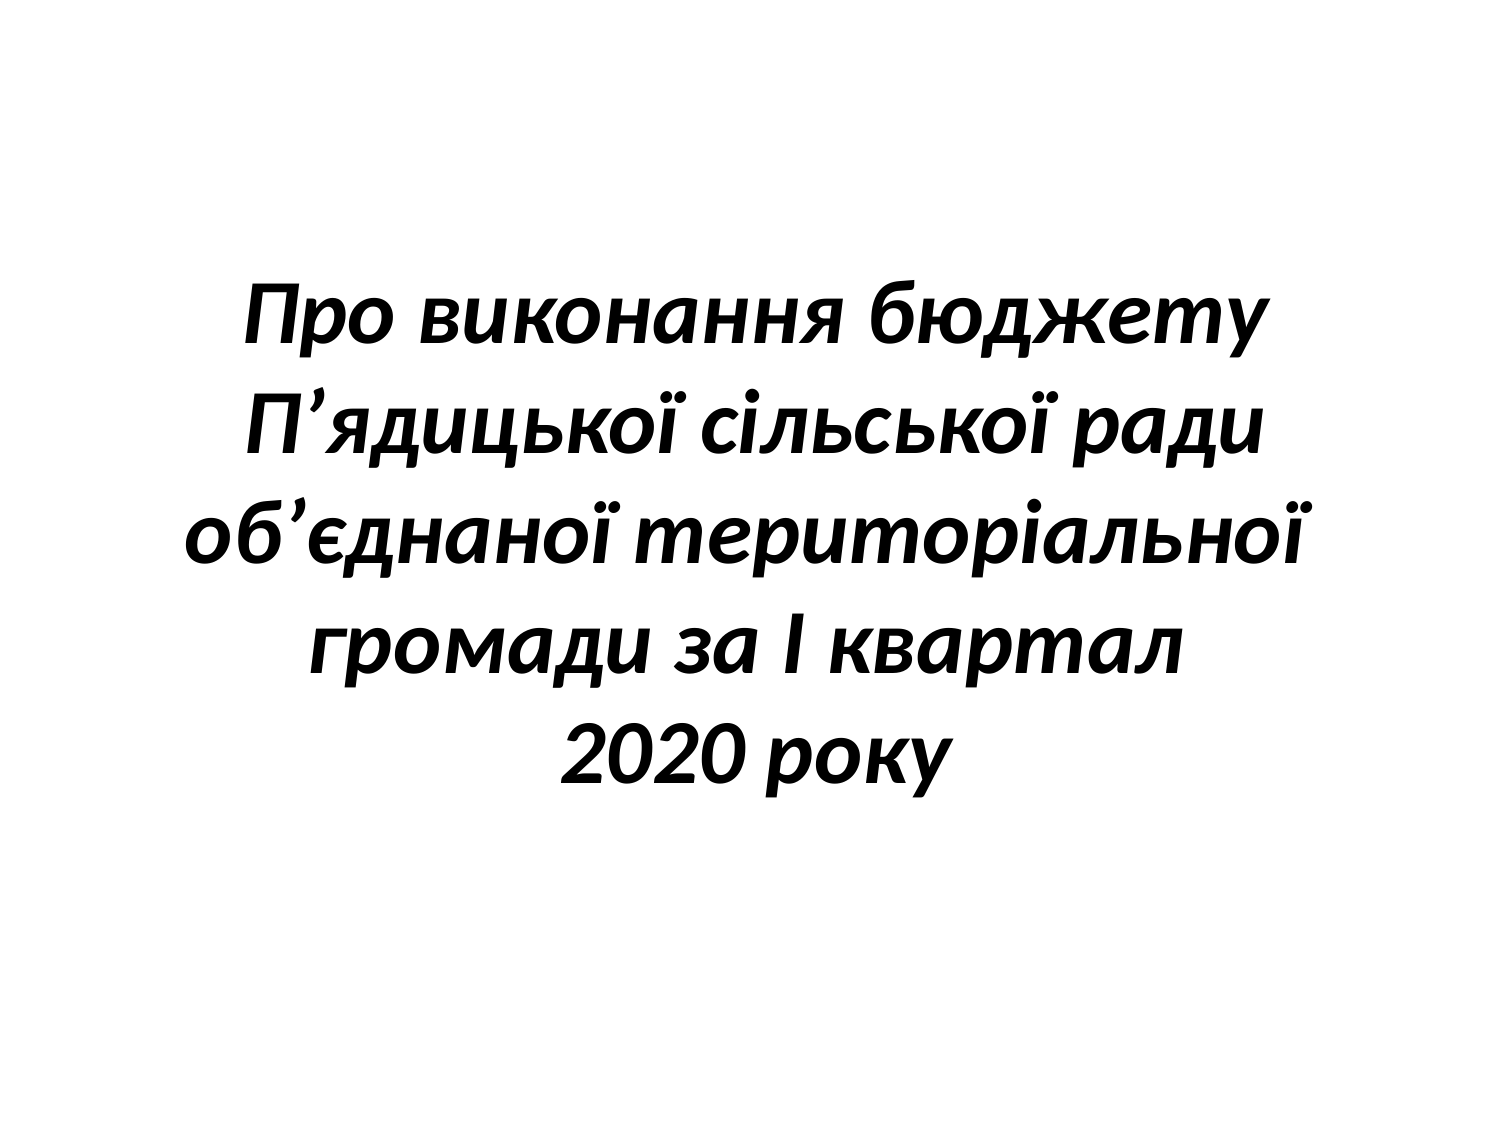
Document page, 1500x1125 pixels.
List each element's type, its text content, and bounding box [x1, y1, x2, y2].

title Про виконання бюджету П’ядицької сільської ради об’єднаної територіальної громади за І квартал 2020 року [123, 78, 1388, 976]
